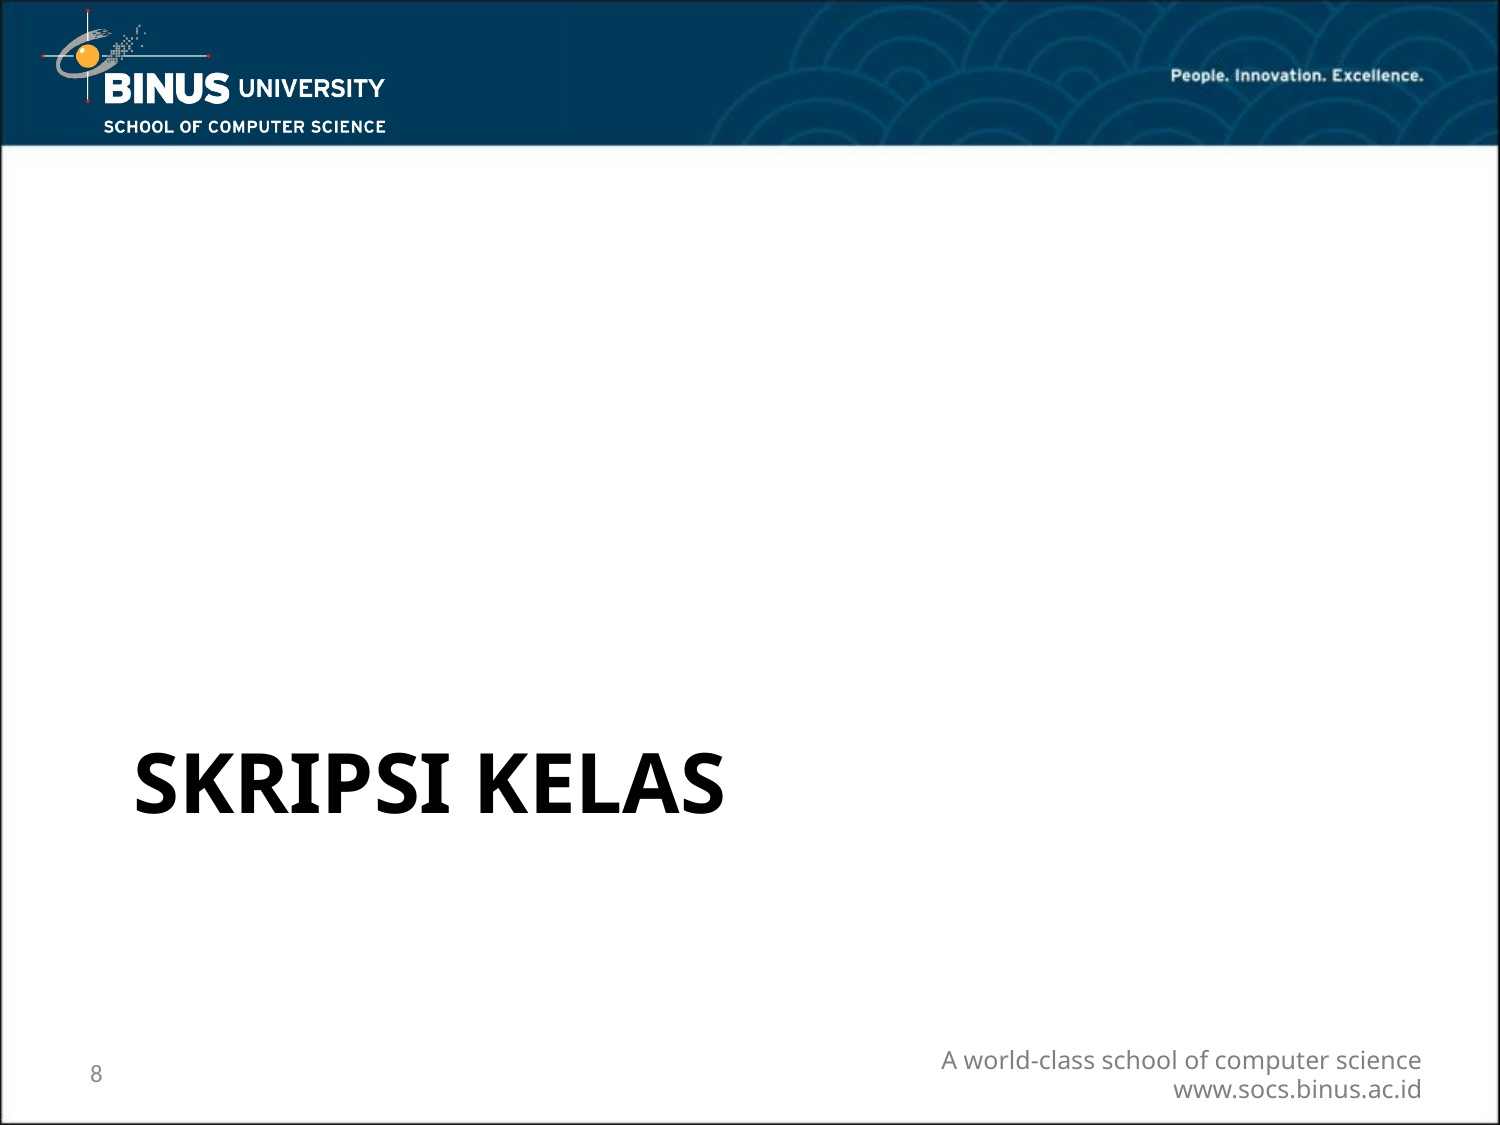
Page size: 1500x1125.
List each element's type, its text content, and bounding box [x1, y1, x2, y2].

title Skripsi Kelas [118, 722, 1394, 947]
picture [0, 0, 1500, 1125]
slide_number 8 [75, 1042, 425, 1103]
